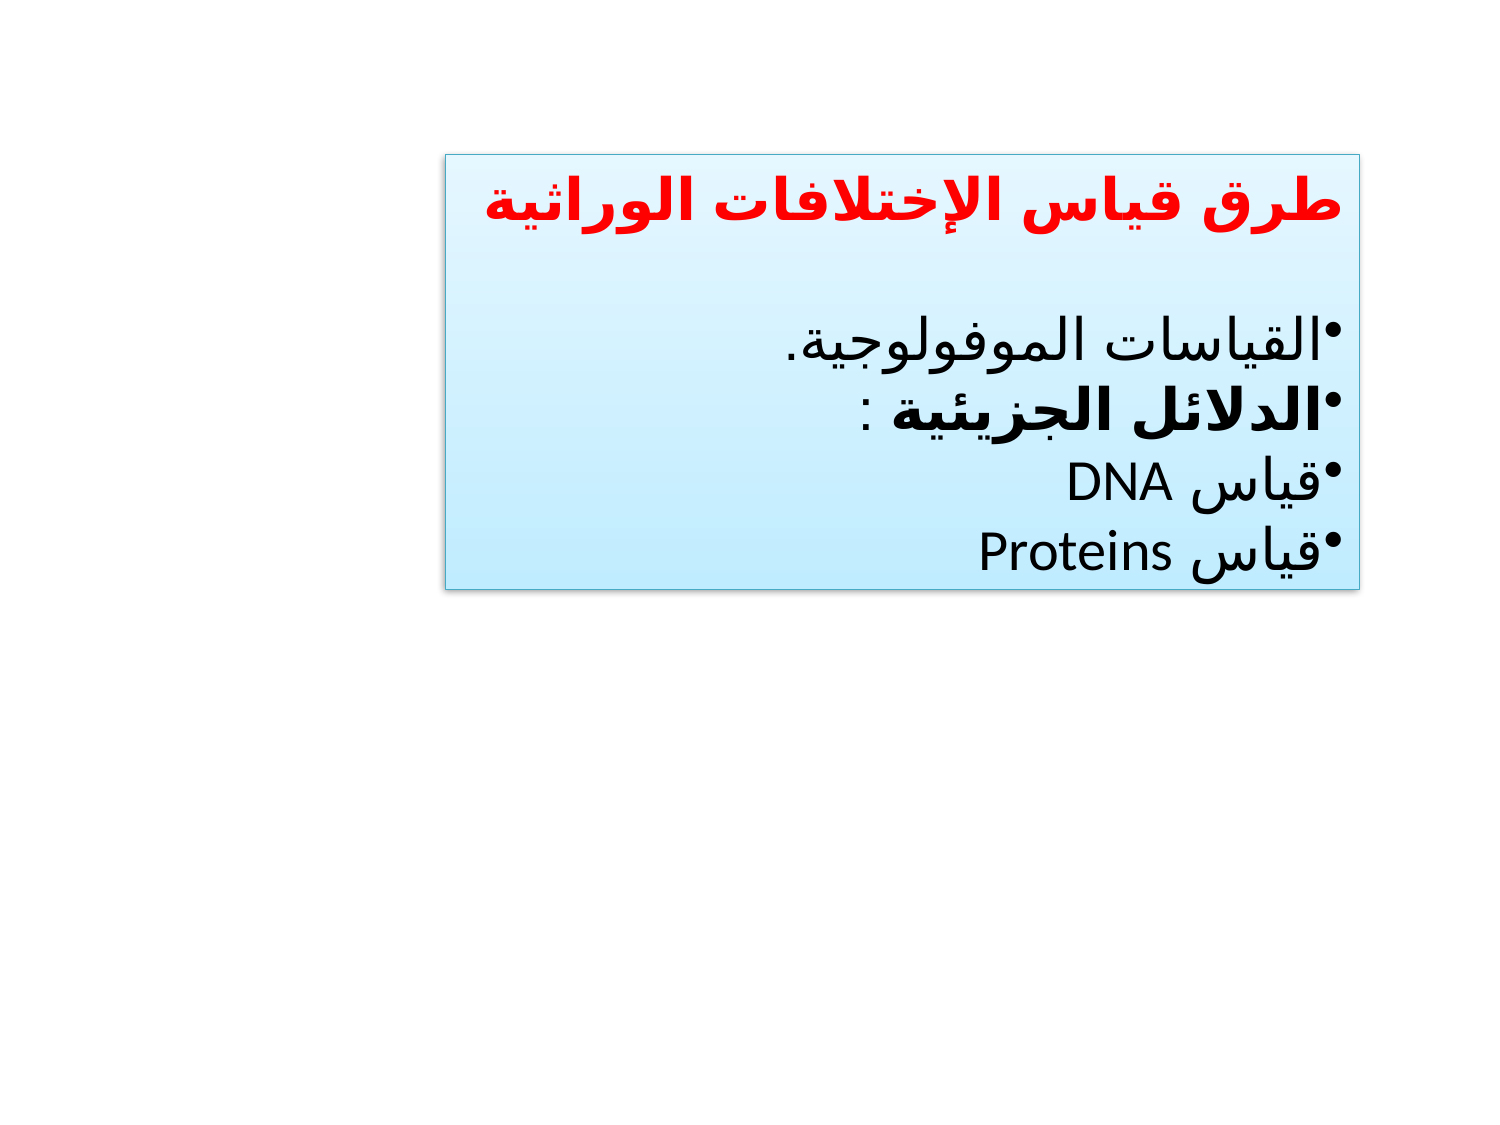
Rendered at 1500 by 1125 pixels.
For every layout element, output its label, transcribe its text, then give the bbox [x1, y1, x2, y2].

text_box طرق قياس الإختلافات الوراثية القياسات الموفولوجية. الدلائل الجزيئية : قياس DNA قياس Proteins [445, 154, 1360, 590]
